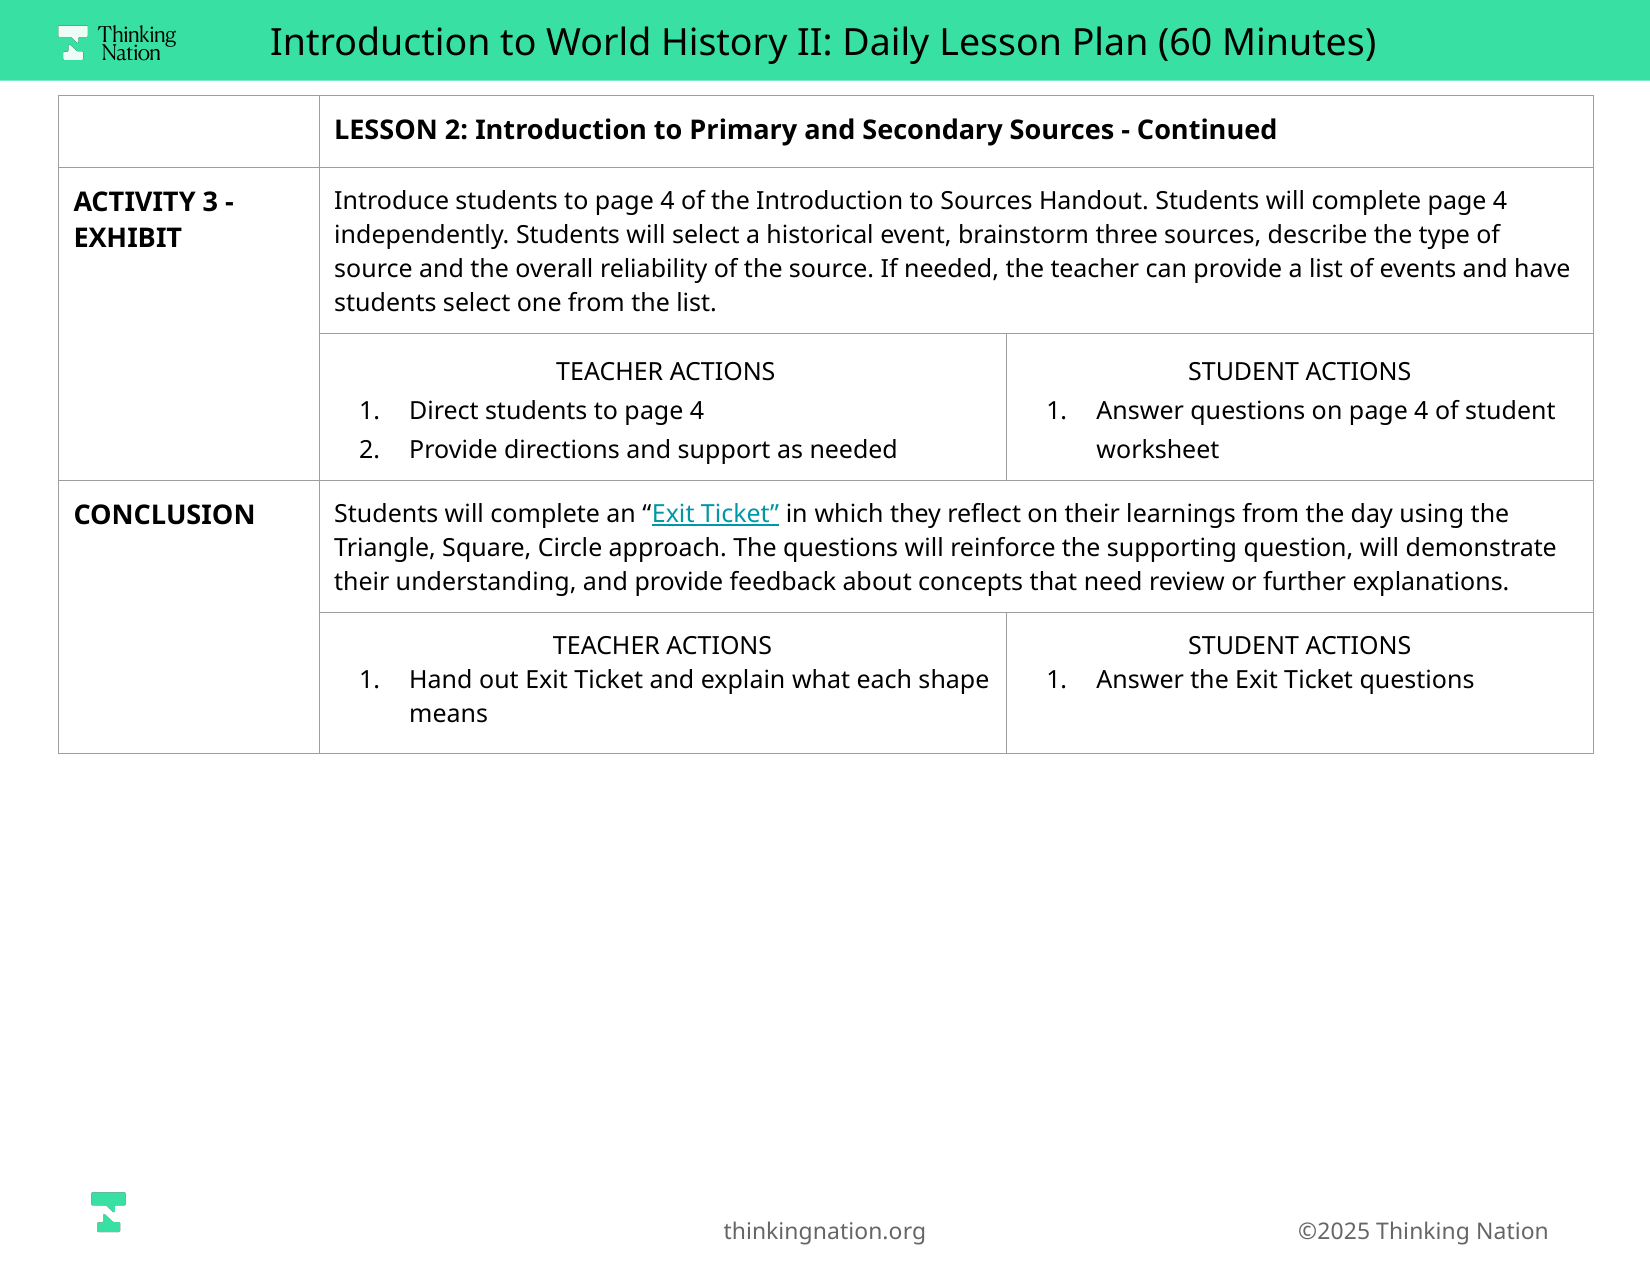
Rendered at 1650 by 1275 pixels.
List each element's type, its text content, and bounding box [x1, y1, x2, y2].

table_header [59, 96, 319, 167]
text_box Introduction to World History II: Daily Lesson Plan (60 Minutes) [0, 0, 1650, 81]
table_cell ACTIVITY 3 - EXHIBIT [59, 168, 319, 480]
picture [80, 1184, 136, 1240]
picture [45, 14, 180, 85]
table_cell STUDENT ACTIONS Answer the Exit Ticket questions [1007, 613, 1593, 753]
table_cell CONCLUSION [59, 481, 319, 753]
table_header LESSON 2: Introduction to Primary and Secondary Sources - Continued [320, 96, 1593, 167]
table_cell Introduce students to page 4 of the Introduction to Sources Handout. Students will complete page 4 independently. Students will select a historical event, brainstorm three sources, describe the type of source and the overall reliability of the source. If needed, the teacher can provide a list of events and have students select one from the list. [320, 168, 1593, 333]
table_cell TEACHER ACTIONS Direct students to page 4 Provide directions and support as needed [320, 334, 1006, 480]
table_cell STUDENT ACTIONS Answer questions on page 4 of student worksheet [1007, 334, 1593, 480]
table_cell Students will complete an “Exit Ticket” in which they reflect on their learnings from the day using the Triangle, Square, Circle approach. The questions will reinforce the supporting question, will demonstrate their understanding, and provide feedback about concepts that need review or further explanations. [320, 481, 1593, 612]
text_box ©2025 Thinking Nation [1174, 1200, 1566, 1240]
table_cell TEACHER ACTIONS Hand out Exit Ticket and explain what each shape means [320, 613, 1006, 753]
text_box thinkingnation.org [629, 1200, 1021, 1240]
